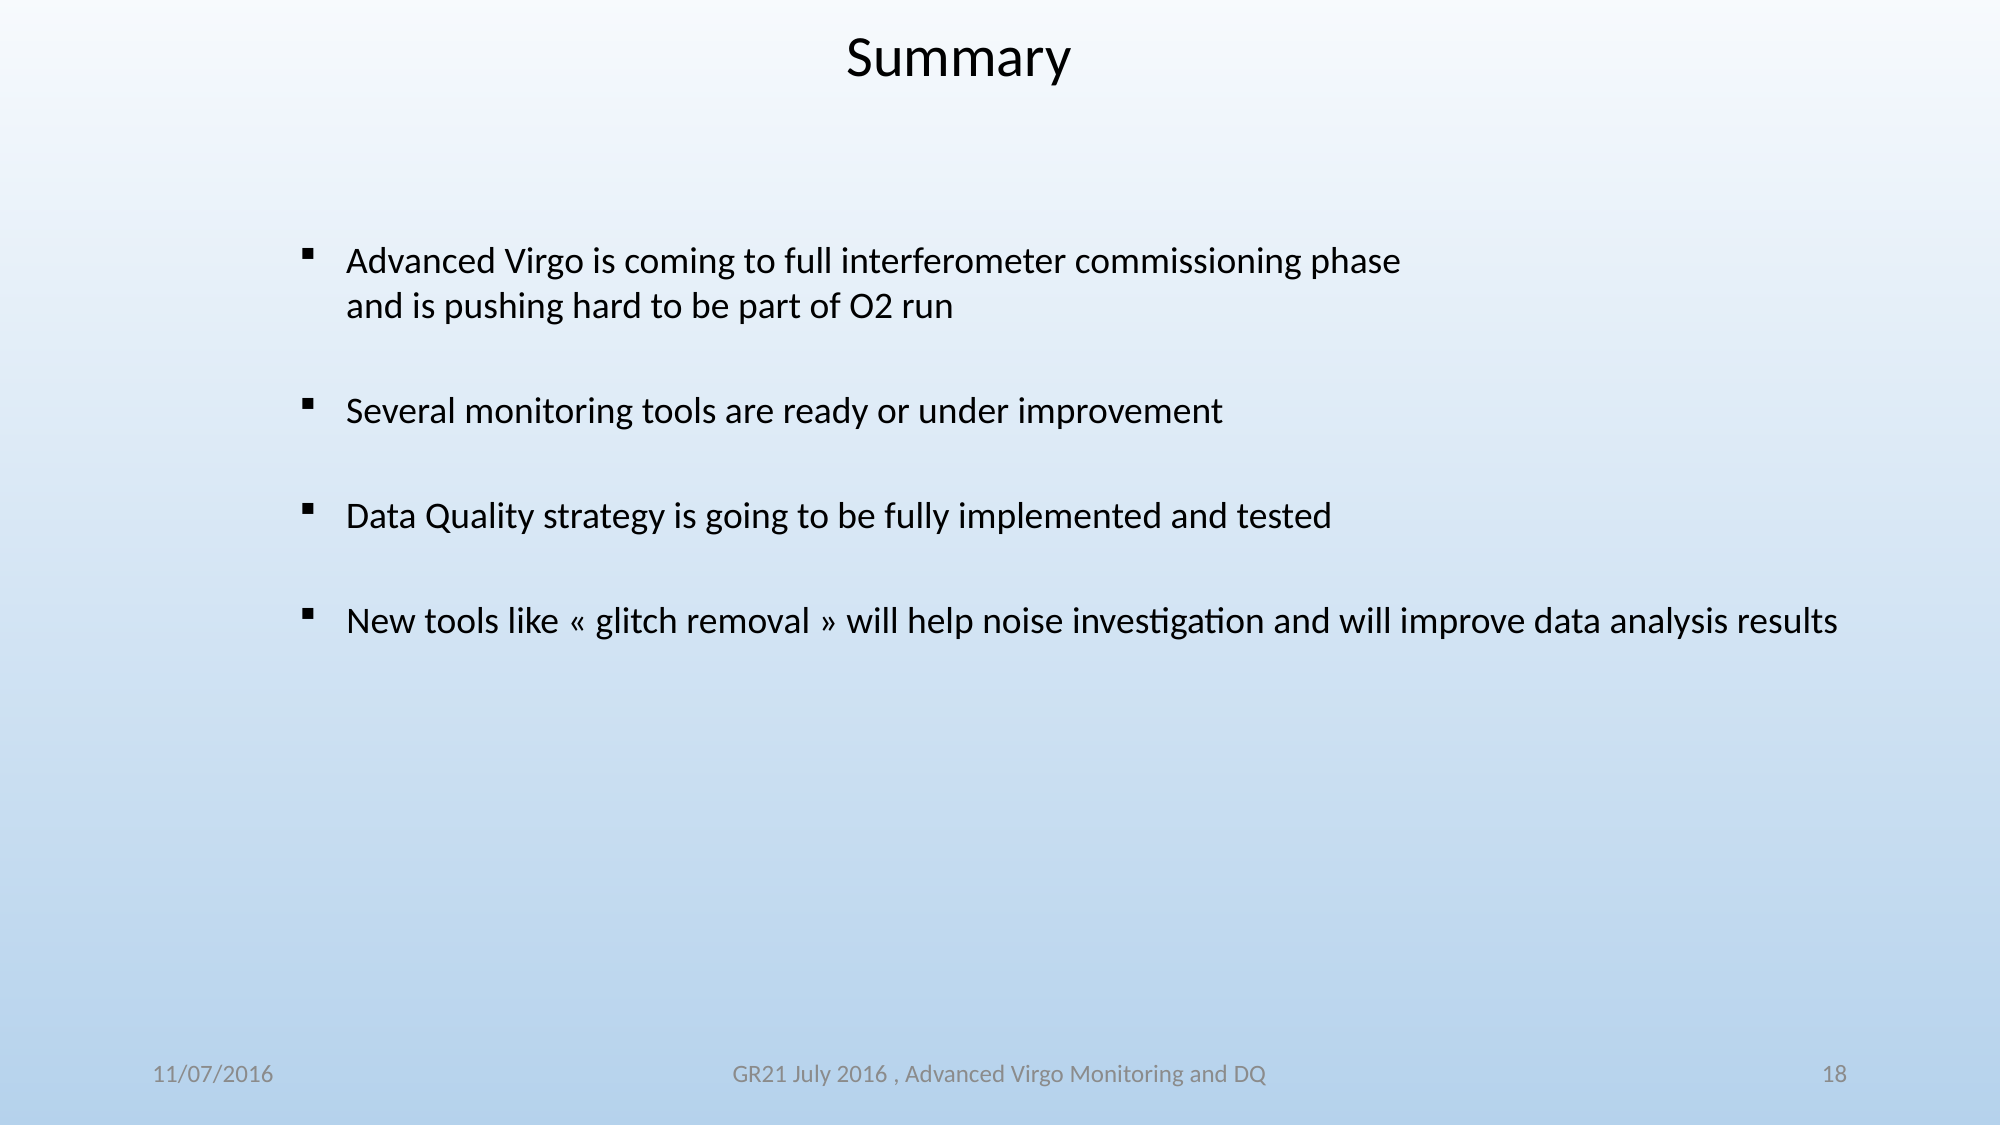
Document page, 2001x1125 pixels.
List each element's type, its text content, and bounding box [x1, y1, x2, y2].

text_box New tools like « glitch removal » will help noise investigation and will improve data analysis results [284, 589, 1911, 649]
slide_number 18 [1412, 1042, 1863, 1103]
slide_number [137, 1042, 588, 1103]
text_box Advanced Virgo is coming to full interferometer commissioning phase and is pushing hard to be part of O2 run [284, 228, 1594, 334]
text_box Several monitoring tools are ready or under improvement [284, 379, 1415, 439]
footer GR21 July 2016 , Advanced Virgo Monitoring and DQ [662, 1042, 1338, 1103]
text_box Data Quality strategy is going to be fully implemented and tested [284, 484, 1490, 544]
text_box Summary [340, 11, 1578, 96]
